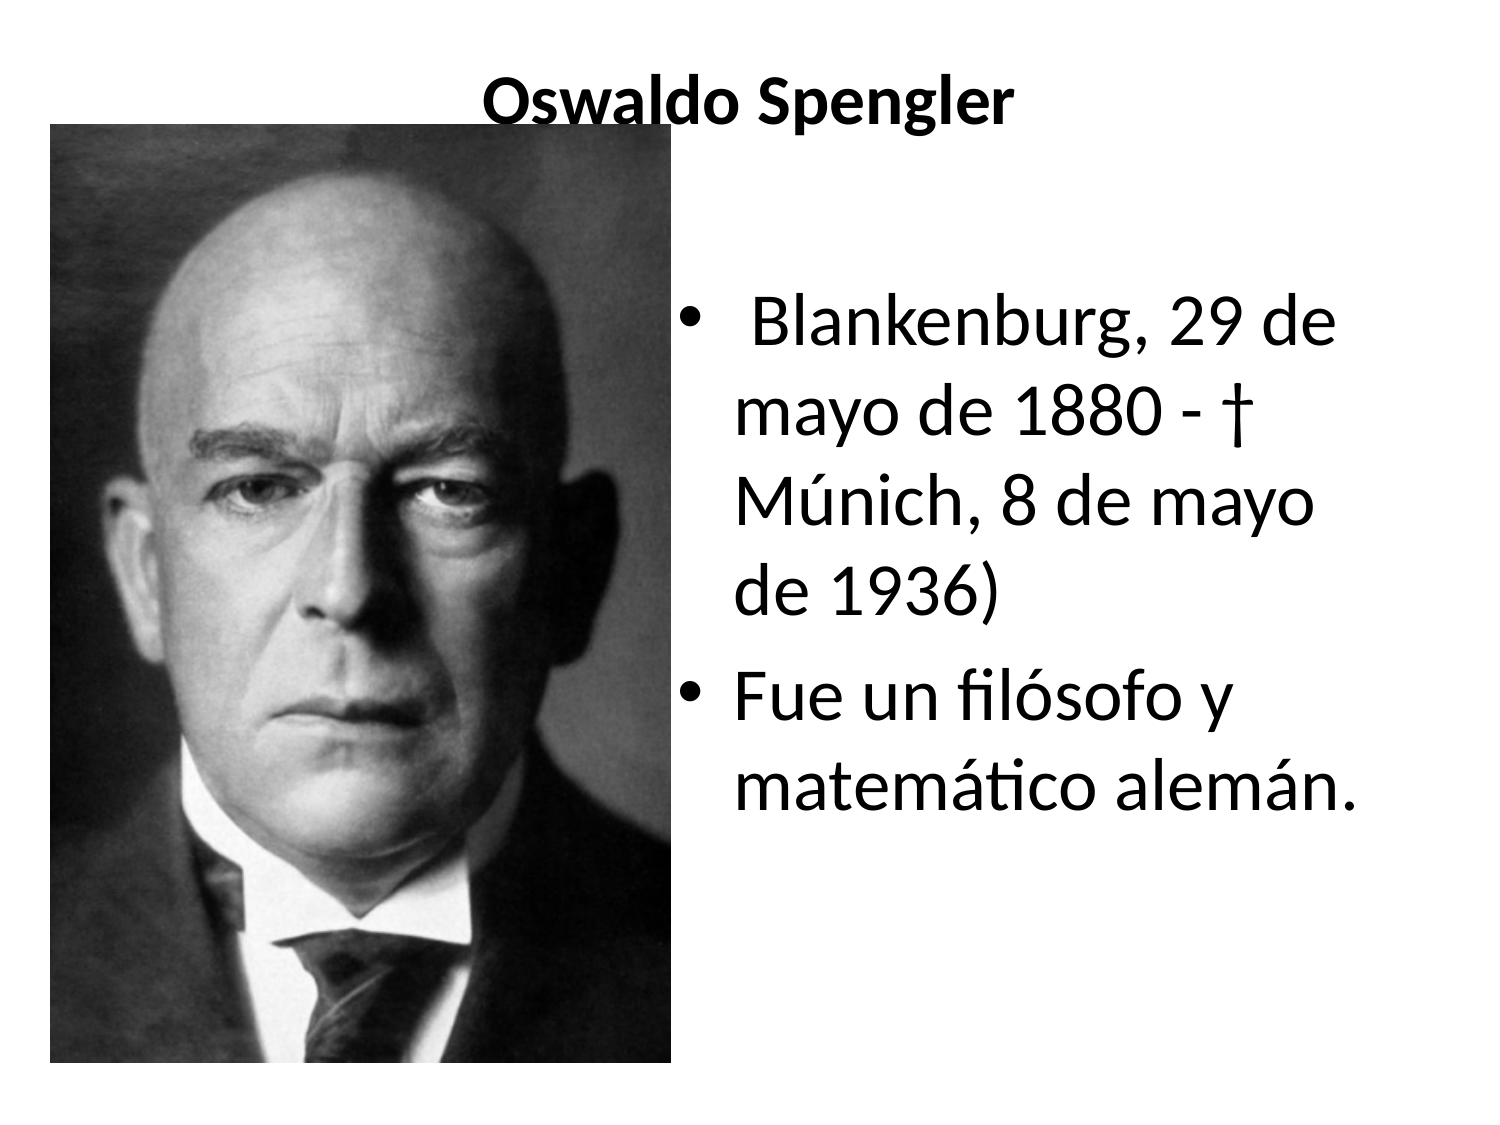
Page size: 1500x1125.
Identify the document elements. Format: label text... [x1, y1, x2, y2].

picture [49, 124, 671, 1063]
title Oswaldo Spengler [75, 45, 1425, 233]
list Blankenburg, 29 de mayo de 1880 - † Múnich, 8 de mayo de 1936) Fue un filósofo y matemático alemán. [674, 262, 1425, 1005]
